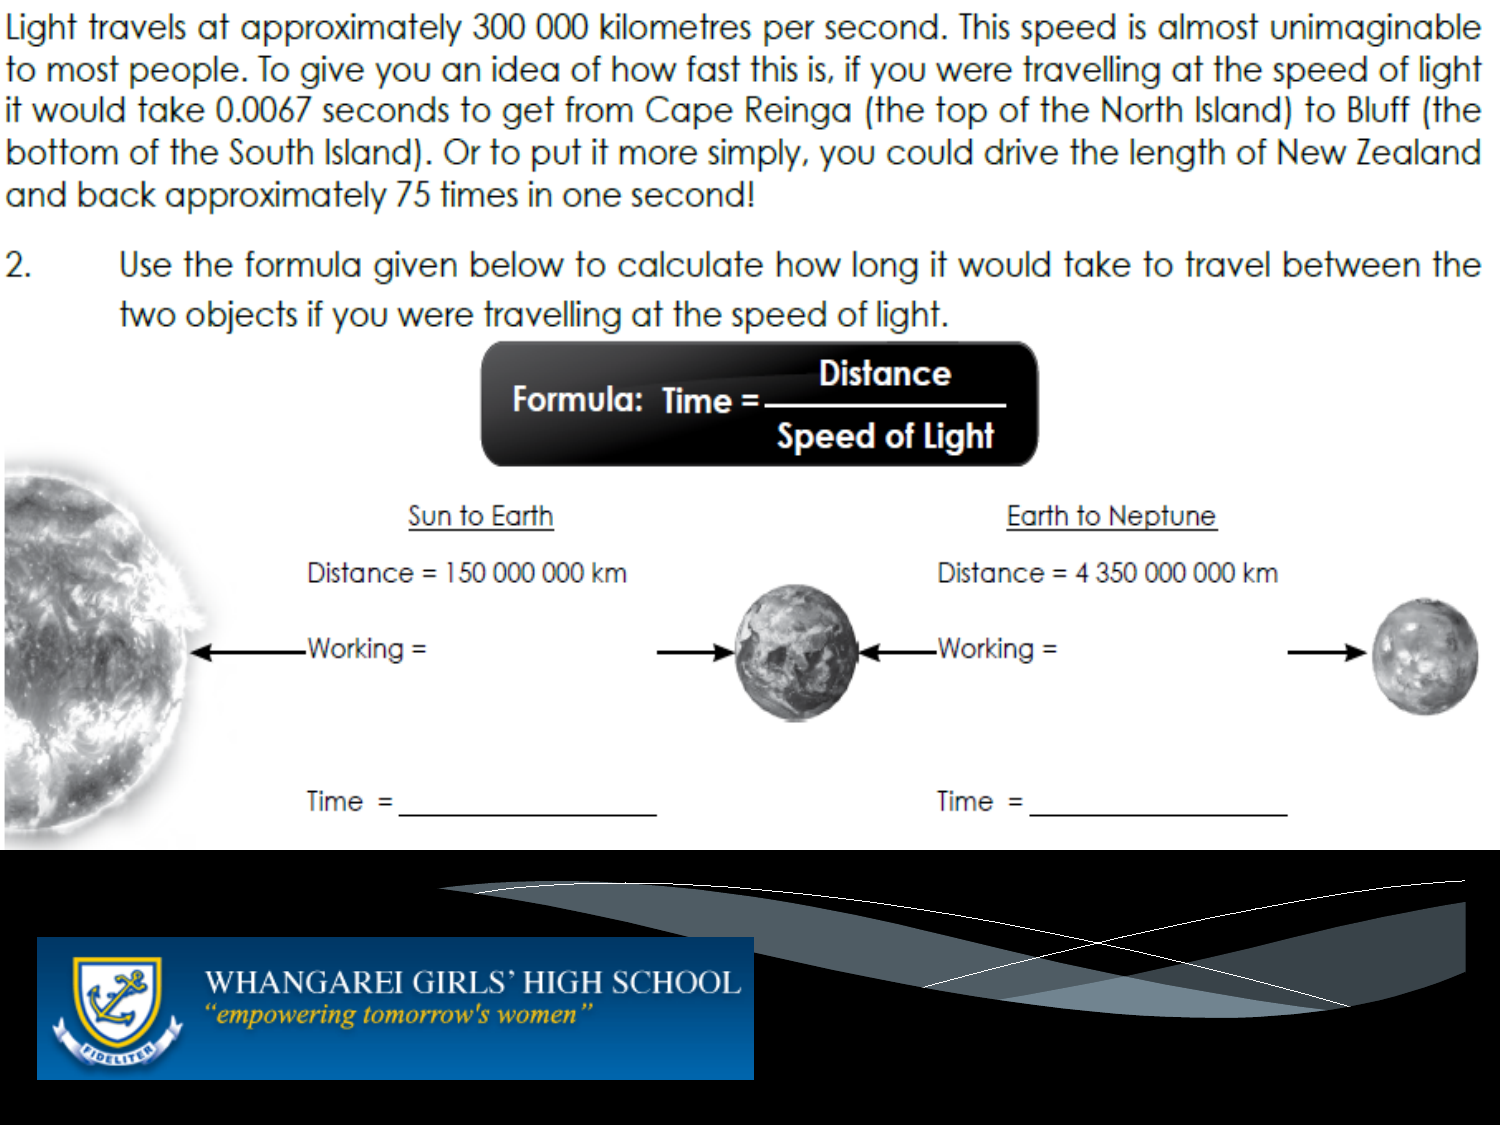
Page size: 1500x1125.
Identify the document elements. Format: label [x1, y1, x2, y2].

picture [37, 937, 754, 1080]
picture [0, 0, 1500, 851]
